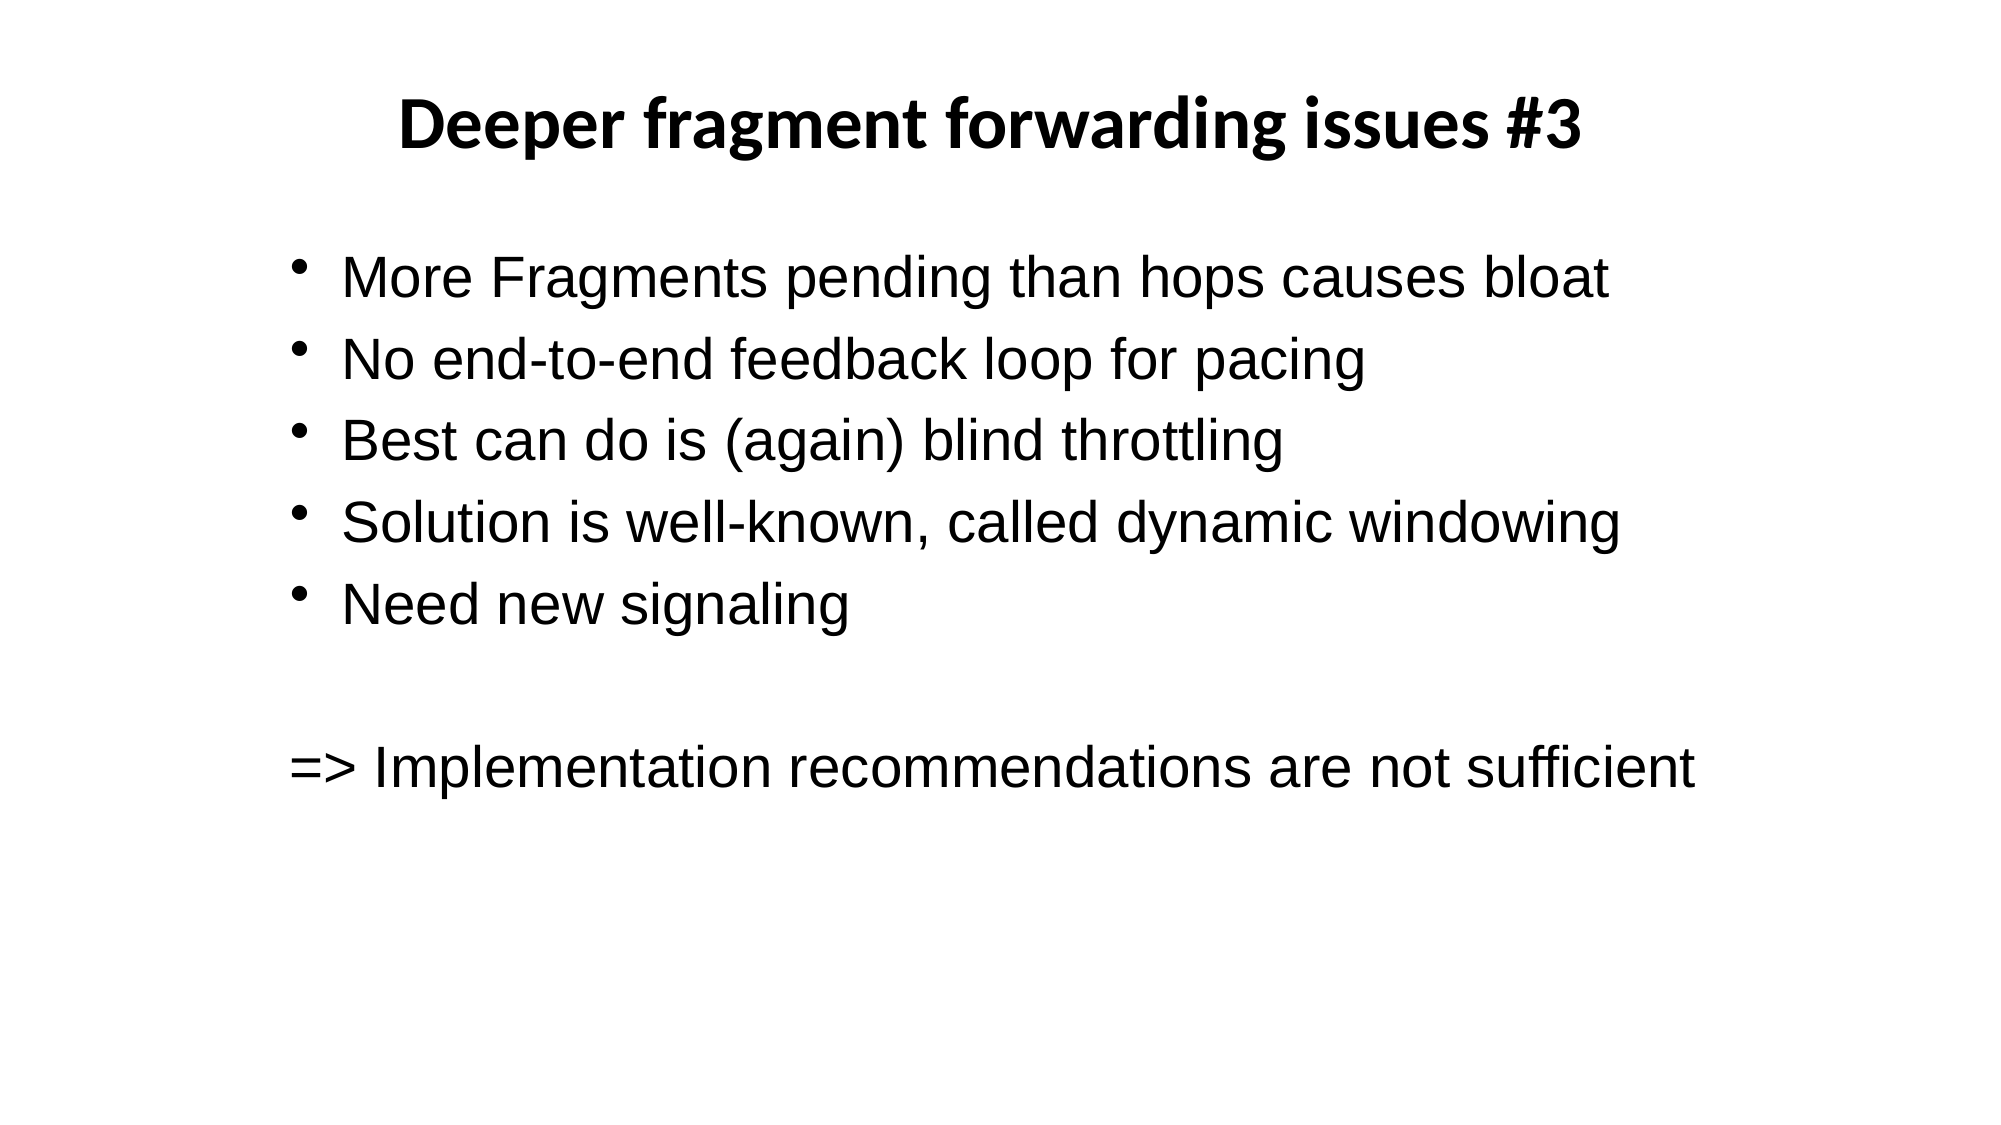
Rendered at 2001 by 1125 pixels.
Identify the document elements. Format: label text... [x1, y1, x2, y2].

title Deeper fragment forwarding issues #3 [249, 24, 1733, 213]
text_box More Fragments pending than hops causes bloat No end-to-end feedback loop for pacing Best can do is (again) blind throttling Solution is well-known, called dynamic windowing Need new signaling => Implementation recommendations are not sufficient [274, 231, 1745, 932]
